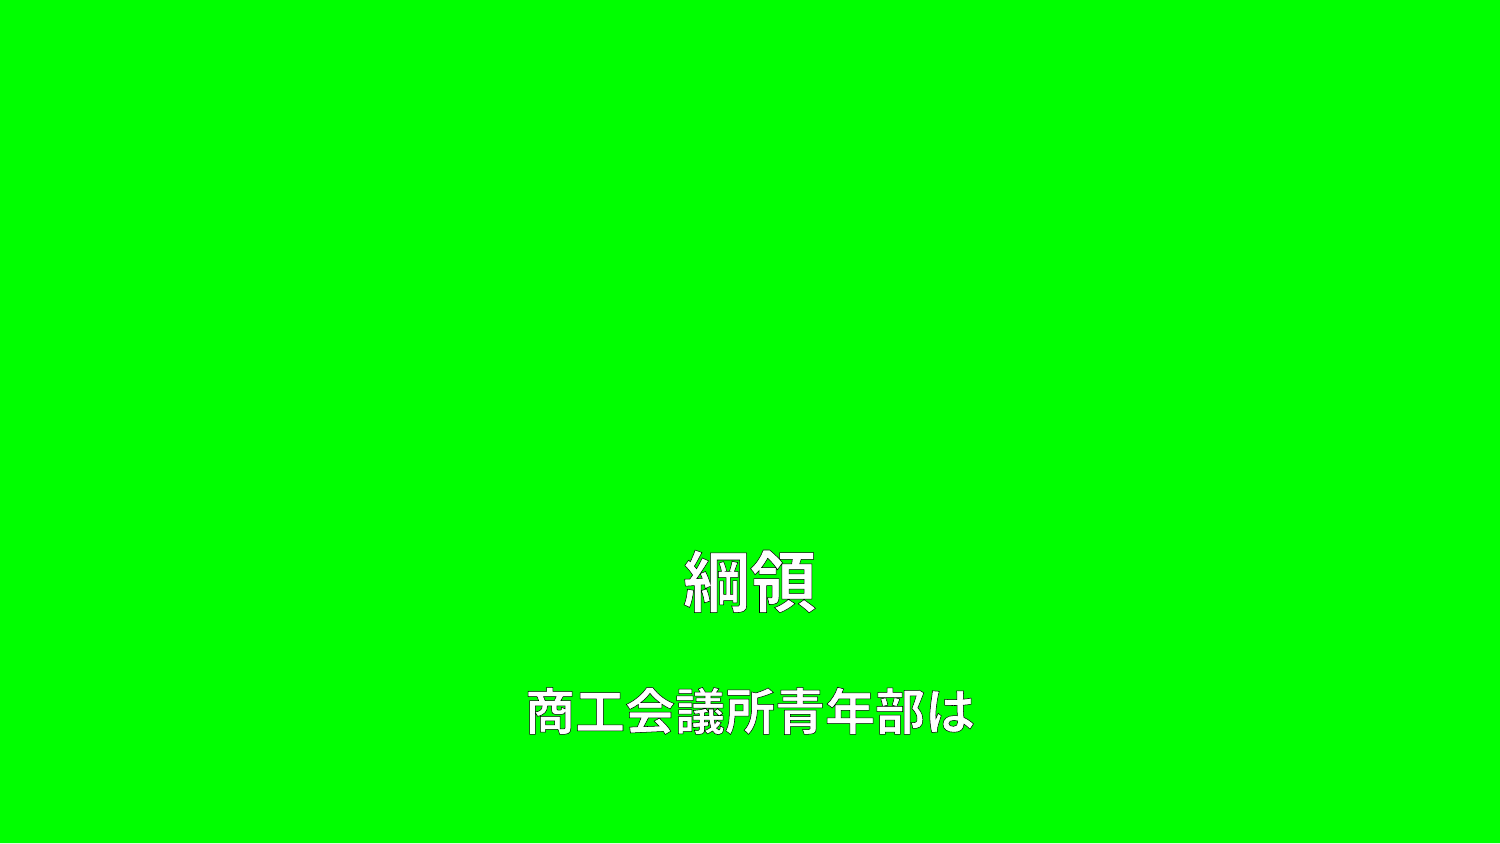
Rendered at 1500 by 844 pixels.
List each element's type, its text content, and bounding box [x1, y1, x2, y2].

text_box 綱領 商工会議所青年部は [102, 516, 1397, 824]
